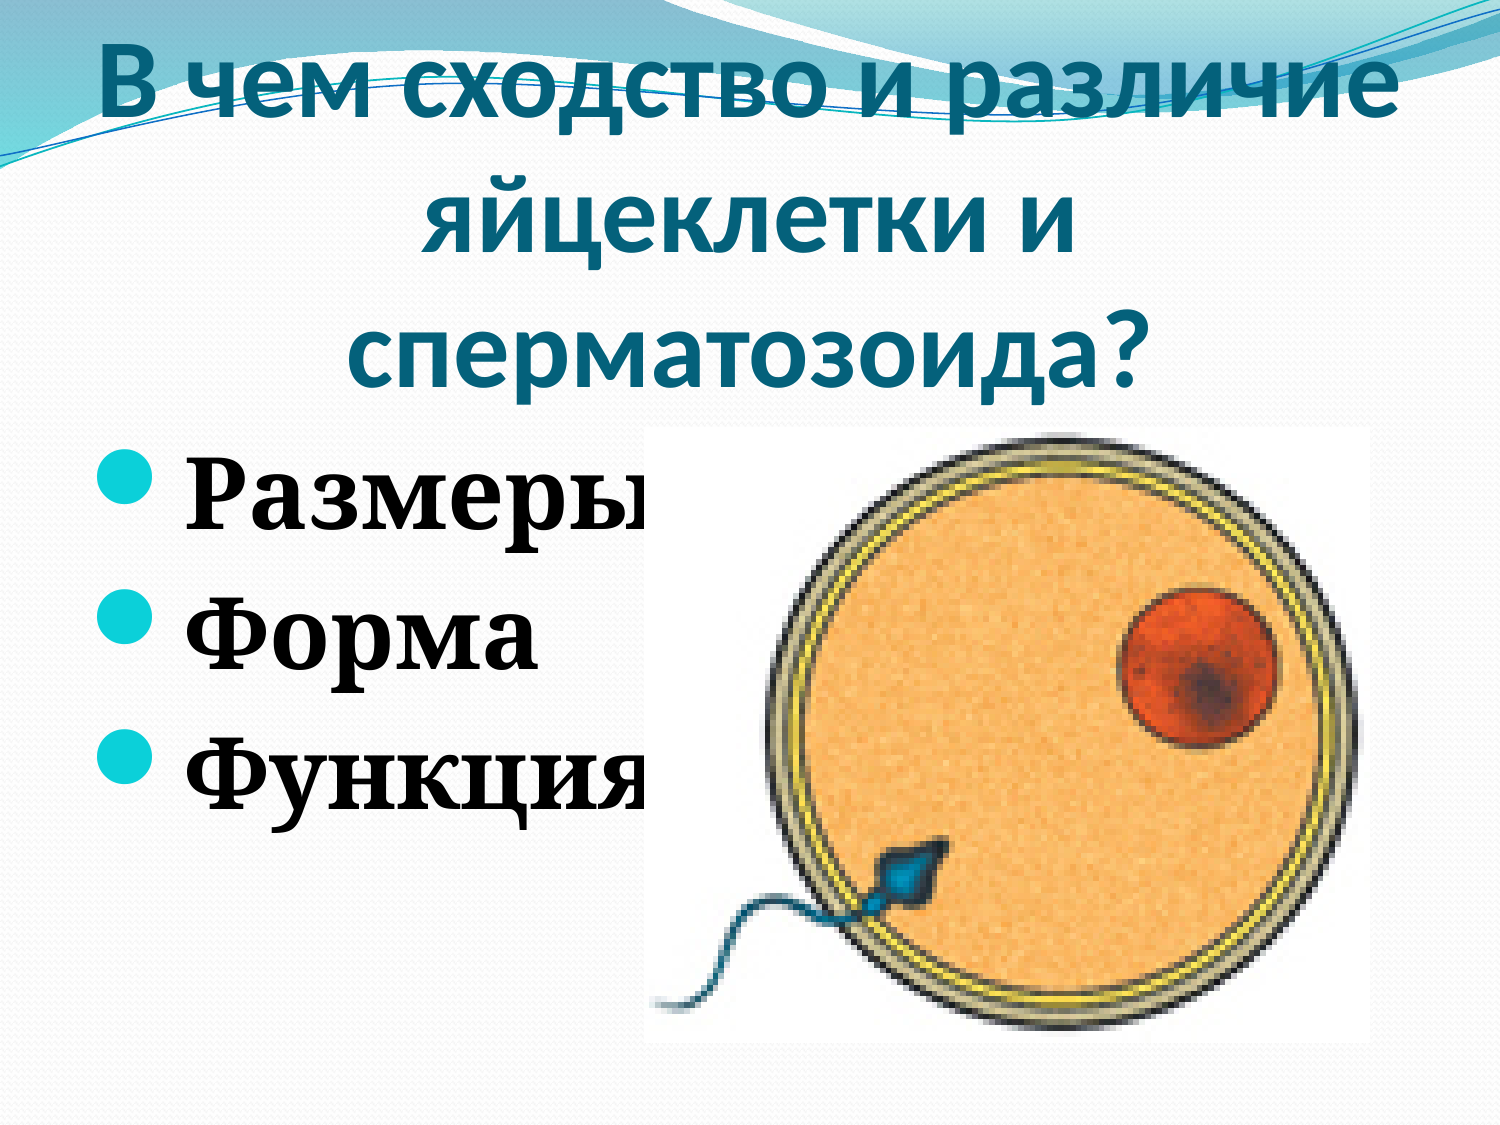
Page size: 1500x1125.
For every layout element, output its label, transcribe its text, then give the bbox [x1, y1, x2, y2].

list Размеры Форма Функция [75, 421, 1425, 1038]
picture [644, 427, 1370, 1044]
title В чем сходство и различие яйцеклетки и сперматозоида? [75, 115, 1425, 411]
